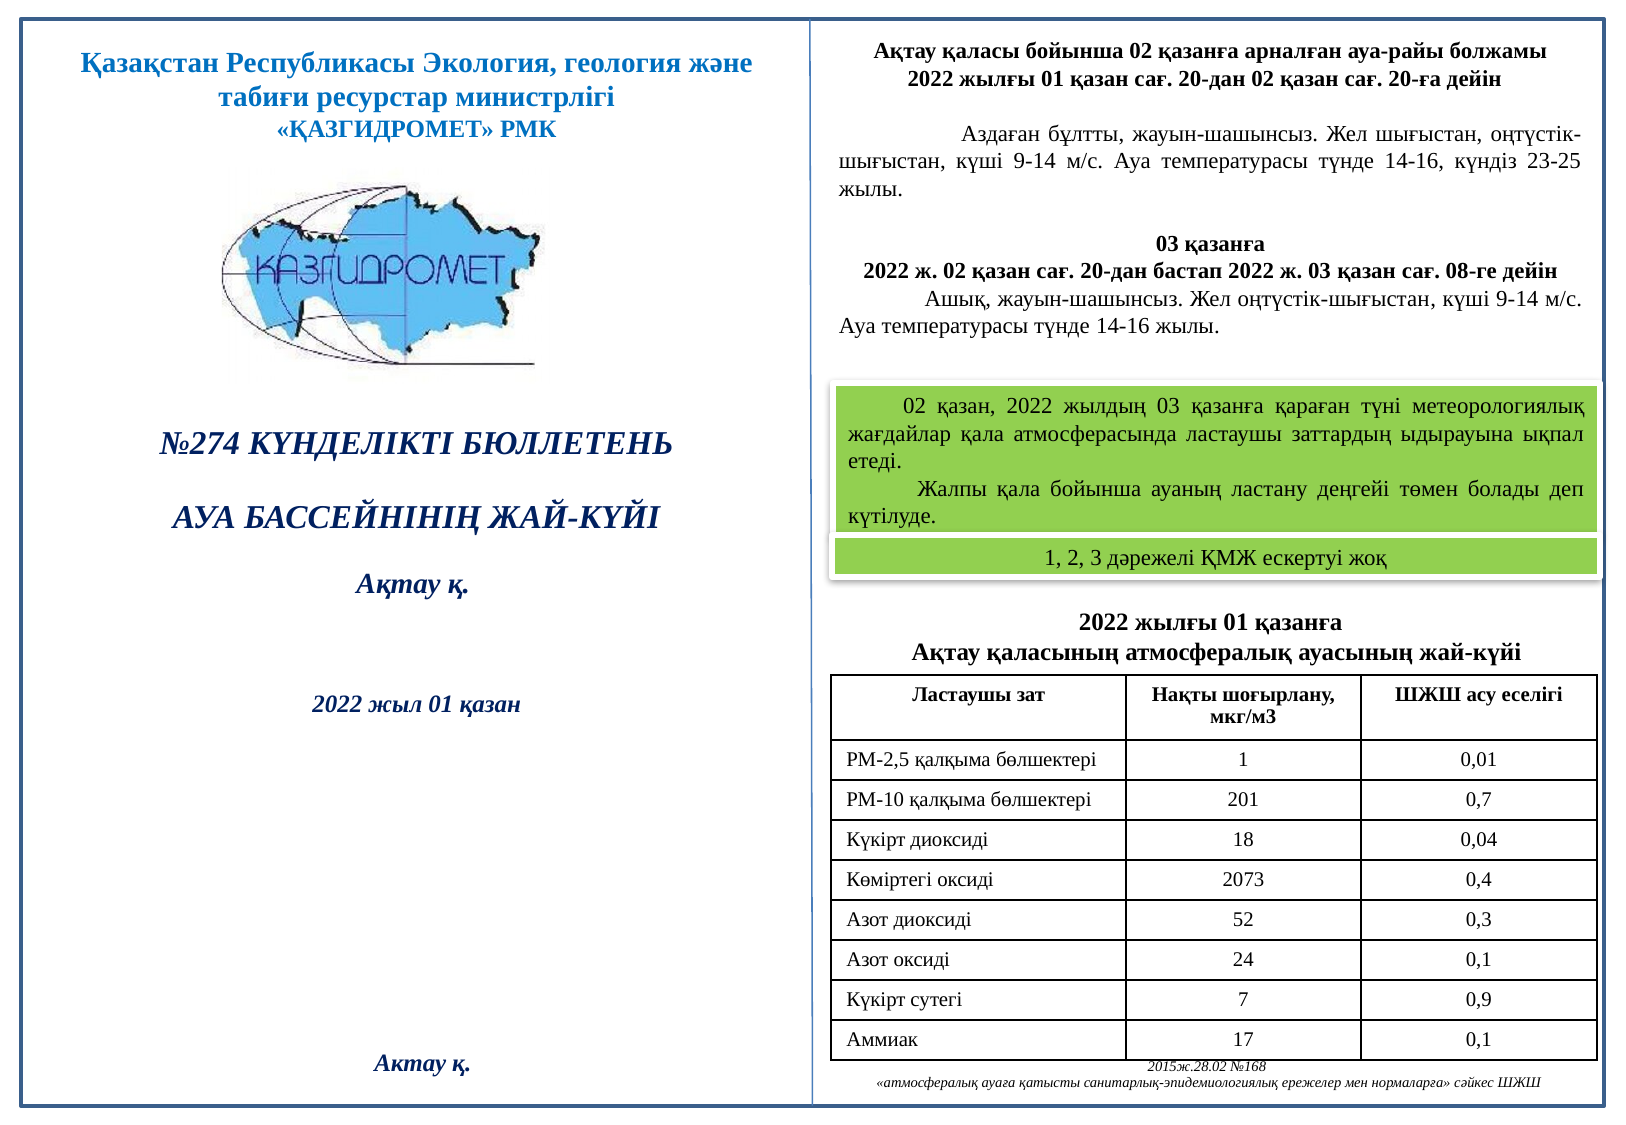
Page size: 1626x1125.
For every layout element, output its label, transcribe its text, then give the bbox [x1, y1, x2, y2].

table_cell 0,9 [1362, 981, 1596, 1019]
text_box Қазақстан Республикасы Экология, геология және табиғи ресурстар министрлігі «ҚАЗГИДРОМЕТ» РМК [21, 35, 804, 150]
table_cell [816, 1102, 1601, 1123]
text_box 2022 жылғы 01 қазанға Ақтау қаласының атмосфералық ауасының жай-күйі [818, 598, 1610, 674]
table_cell 2073 [1127, 861, 1360, 899]
table_header 2015ж.28.02 №168 «атмосфералық ауаға қатысты санитарлық-эпидемиологиялық ережелер мен нормаларға» сәйкес ШЖШ [817, 1059, 1601, 1102]
text_box [19, 17, 1606, 1108]
table_header Нақты шоғырлану, мкг/м3 [1127, 676, 1360, 739]
table_cell 0,01 [1362, 741, 1596, 779]
table_cell Күкірт сутегі [832, 981, 1125, 1019]
table_cell 7 [1127, 981, 1360, 1019]
text_box Ақтау қаласы бойынша 02 қазанға арналған ауа-райы болжамы 2022 жылғы 01 қазан сағ. 20-дан 02 қазан сағ. 20-ға дейін Аздаған бұлтты, жауын-шашынсыз. Жел шығыстан, оңтүстік-шығыстан, күші 9-14 м/с. Ауа температурасы түнде 14-16, күндіз 23-25 жылы. 03 қазанға 2022 ж. 02 қазан сағ. 20-дан бастап 2022 ж. 03 қазан сағ. 08-ге дейін Ашық, жауын-шашынсыз. Жел оңтүстік-шығыстан, күші 9-14 м/с. Ауа температурасы түнде 14-16 жылы. [824, 28, 1597, 346]
table_cell Күкірт диоксиді [832, 821, 1125, 859]
table_header Ластаушы зат [832, 676, 1125, 739]
table_cell 0,7 [1362, 781, 1596, 819]
table_cell Азот оксиді [832, 941, 1125, 979]
text_box 02 қазан, 2022 жылдың 03 қазанға қараған түні метеорологиялық жағдайлар қала атмосферасында ластаушы заттардың ыдырауына ықпал етеді. Жалпы қала бойынша ауаның ластану деңгейі төмен болады деп күтілуде. [830, 380, 1603, 532]
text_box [809, 18, 813, 1106]
picture [221, 167, 555, 384]
table_cell 0,3 [1362, 901, 1596, 939]
table_header №274 КҮНДЕЛІКТІ БЮЛЛЕТЕНЬ АУА БАССЕЙНІНІҢ ЖАЙ-КҮЙІ Ақтау қ. 2022 жыл 01 қазан [50, 425, 783, 742]
table_cell Азот диоксиді [832, 901, 1125, 939]
table_cell 0,1 [1362, 1021, 1596, 1059]
table_cell Аммиак [832, 1021, 1125, 1059]
table_cell 17 [1127, 1021, 1360, 1059]
table_cell 0,04 [1362, 821, 1596, 859]
table_cell 52 [1127, 901, 1360, 939]
table_cell 0,4 [1362, 861, 1596, 899]
table_cell РМ-10 қалқыма бөлшектері [832, 781, 1125, 819]
table_cell РМ-2,5 қалқыма бөлшектері [832, 741, 1125, 779]
table_cell 0,1 [1362, 941, 1596, 979]
table_cell 201 [1127, 781, 1360, 819]
table_cell 24 [1127, 941, 1360, 979]
text_box 1, 2, 3 дәрежелі ҚМЖ ескертуі жоқ [829, 532, 1603, 580]
table_header Актау қ. [57, 1049, 789, 1106]
table_header ШЖШ асу еселігі [1362, 676, 1596, 739]
table_cell 1 [1127, 741, 1360, 779]
table_cell Көміртегі оксиді [832, 861, 1125, 899]
table_cell 18 [1127, 821, 1360, 859]
